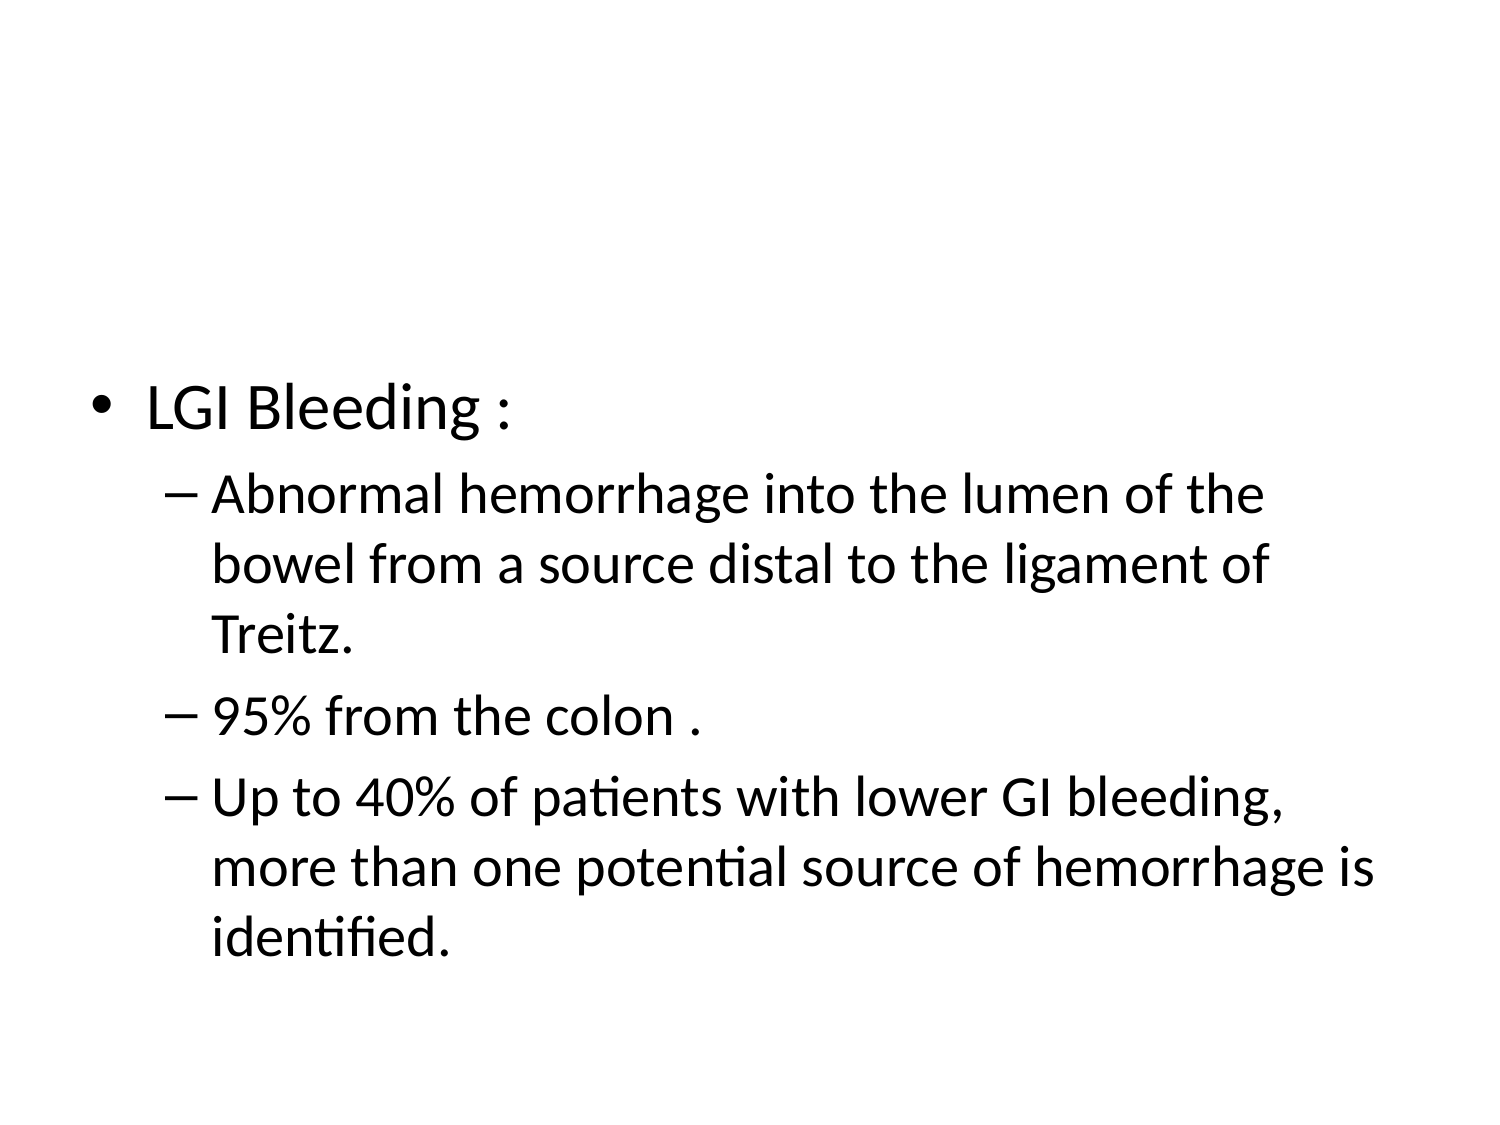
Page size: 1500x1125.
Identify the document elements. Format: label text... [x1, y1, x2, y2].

list LGI Bleeding : Abnormal hemorrhage into the lumen of the bowel from a source distal to the ligament of Treitz. 95% from the colon . Up to 40% of patients with lower GI bleeding, more than one potential source of hemorrhage is identified. [75, 262, 1425, 1005]
